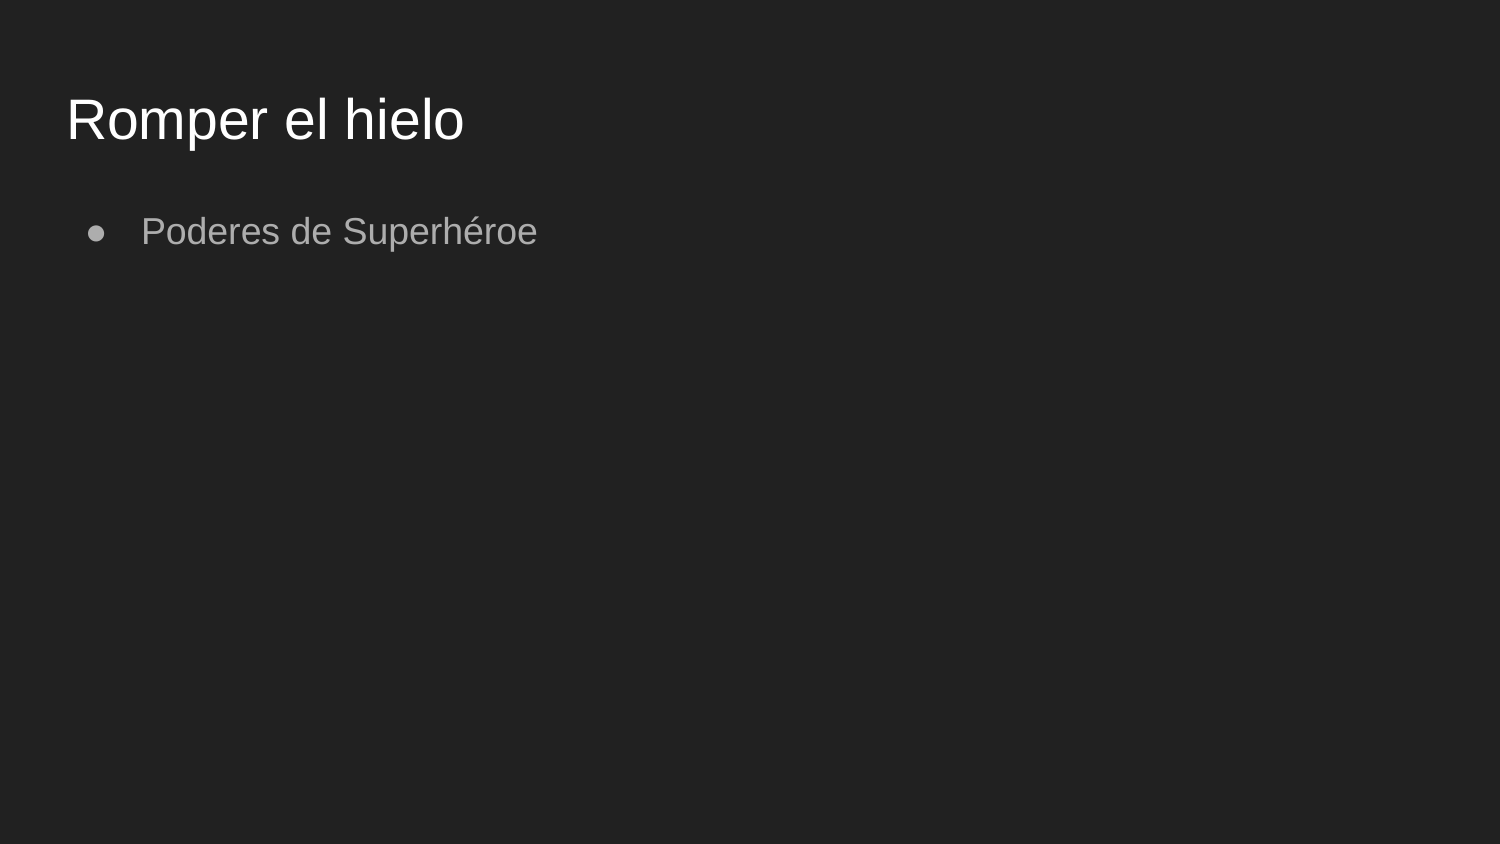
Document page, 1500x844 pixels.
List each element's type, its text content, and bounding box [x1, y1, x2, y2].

list Poderes de Superhéroe [51, 189, 1449, 750]
title Romper el hielo [51, 72, 1449, 167]
